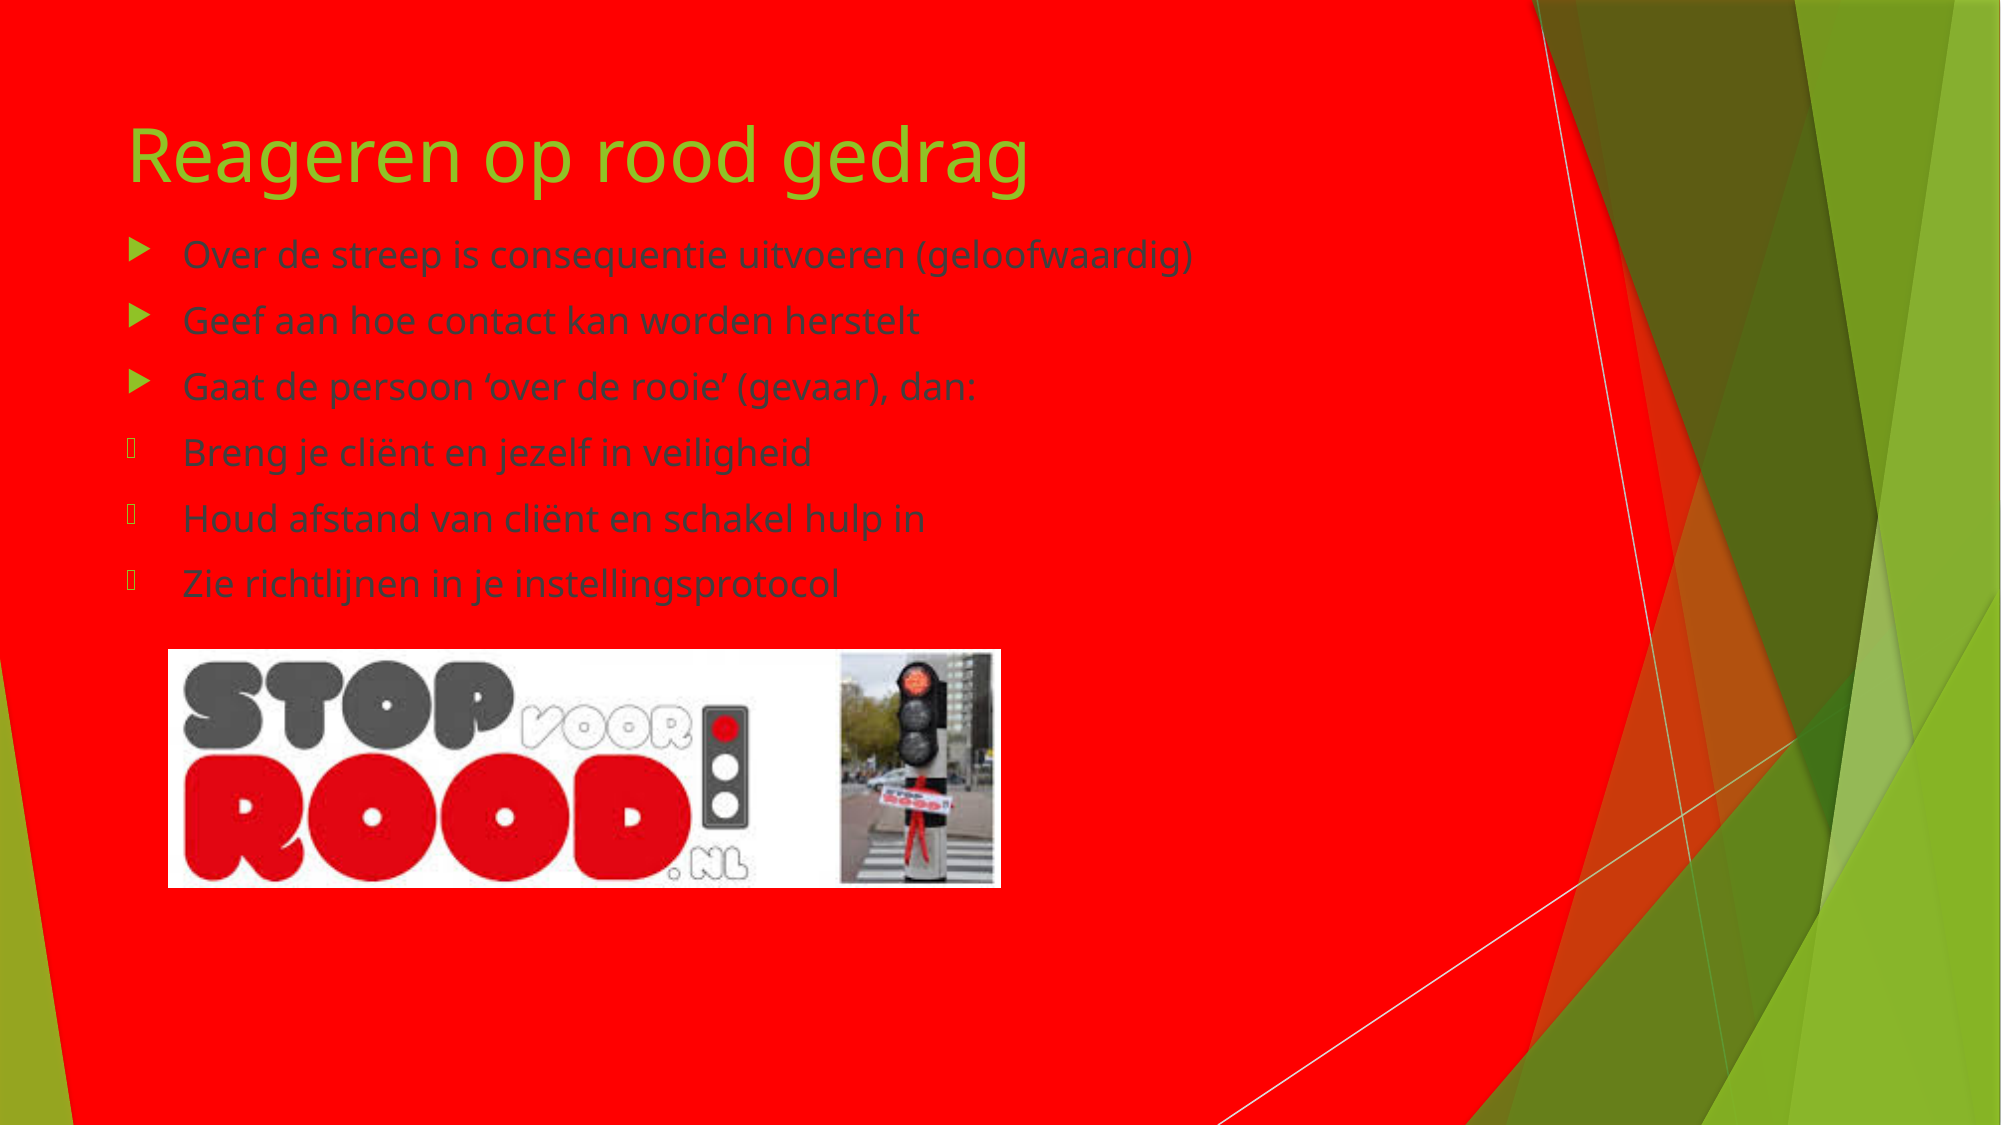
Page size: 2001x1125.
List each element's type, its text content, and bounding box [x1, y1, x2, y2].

title Reageren op rood gedrag [111, 99, 1522, 223]
picture [168, 648, 1002, 888]
list Over de streep is consequentie uitvoeren (geloofwaardig) Geef aan hoe contact kan worden herstelt Gaat de persoon ‘over de rooie’ (gevaar), dan: Breng je cliënt en jezelf in veiligheid Houd afstand van cliënt en schakel hulp in Zie richtlijnen in je instellingsprotocol [111, 223, 1522, 861]
